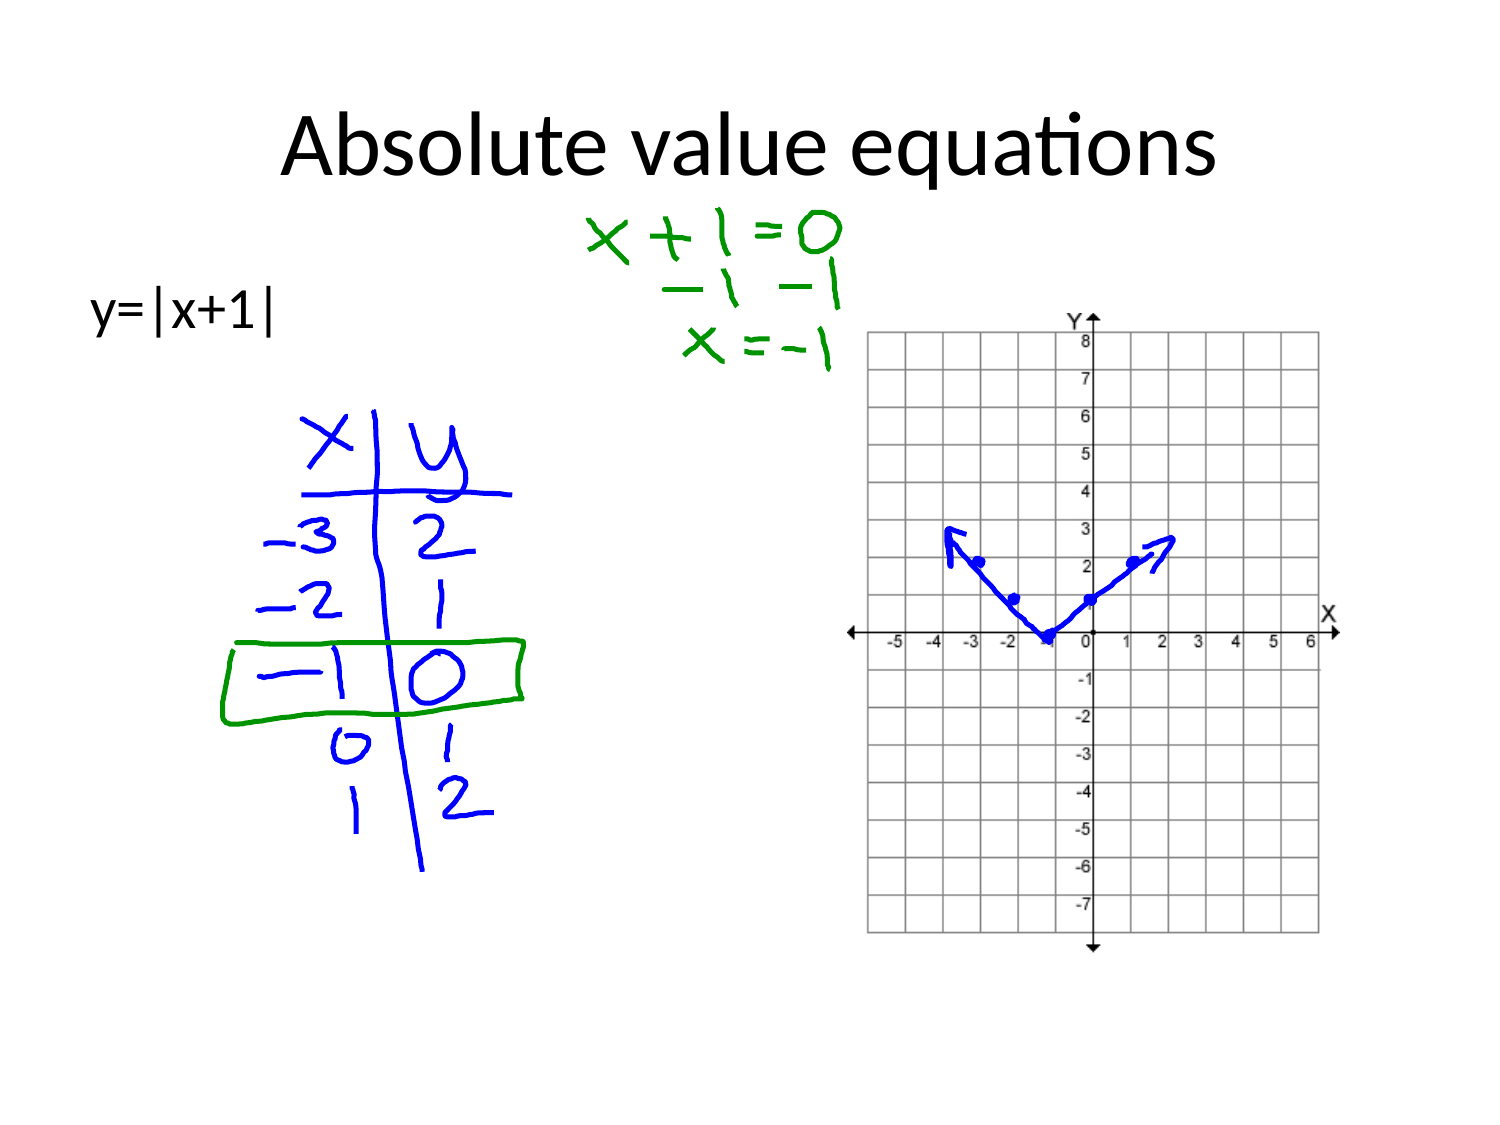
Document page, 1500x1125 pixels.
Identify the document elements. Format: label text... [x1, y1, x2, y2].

text_box [372, 410, 382, 490]
text_box [744, 350, 764, 354]
text_box [722, 268, 738, 308]
text_box [716, 208, 730, 257]
text_box [257, 606, 296, 612]
text_box [606, 239, 630, 264]
text_box [783, 347, 807, 351]
text_box [307, 415, 348, 469]
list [847, 313, 1340, 955]
text_box [410, 423, 467, 491]
title Absolute value equations [75, 45, 1425, 233]
text_box [799, 211, 841, 253]
text_box [438, 776, 494, 818]
text_box [701, 341, 725, 363]
text_box [445, 723, 453, 763]
text_box [351, 786, 357, 834]
text_box [301, 418, 331, 437]
text_box [672, 236, 691, 240]
text_box [830, 258, 840, 310]
text_box [427, 495, 459, 502]
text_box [946, 528, 1174, 643]
text_box [332, 437, 354, 450]
text_box [755, 224, 783, 228]
text_box [683, 327, 715, 357]
list y=|x+1| [75, 262, 738, 1005]
text_box [587, 221, 628, 251]
text_box [332, 729, 370, 763]
text_box [373, 495, 398, 641]
text_box [301, 490, 513, 496]
text_box [587, 217, 606, 238]
text_box [664, 216, 679, 261]
text_box [818, 327, 831, 371]
text_box [438, 579, 443, 629]
text_box [299, 582, 343, 617]
text_box [299, 518, 335, 552]
text_box [396, 716, 424, 872]
text_box [221, 639, 525, 725]
text_box [414, 515, 476, 558]
